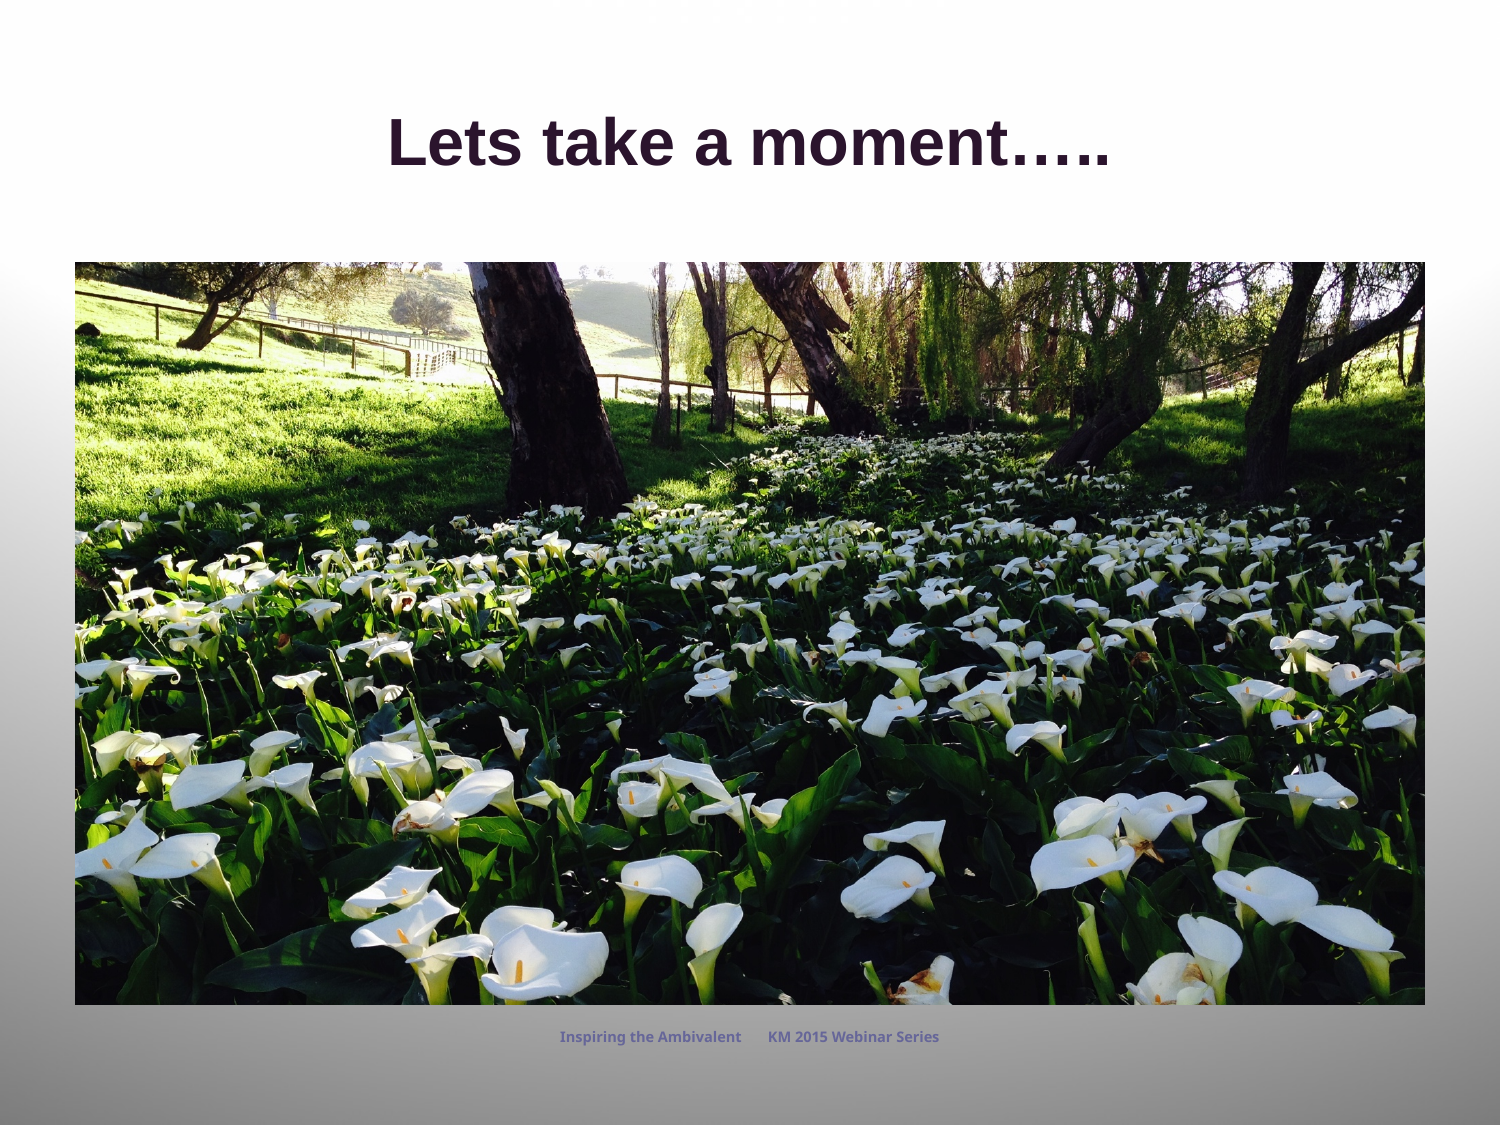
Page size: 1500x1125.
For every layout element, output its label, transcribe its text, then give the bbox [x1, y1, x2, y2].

picture [0, 0, 1500, 1125]
title Lets take a moment….. [75, 45, 1425, 233]
footer Inspiring the Ambivalent KM 2015 Webinar Series [512, 1024, 988, 1103]
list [74, 262, 1426, 1006]
